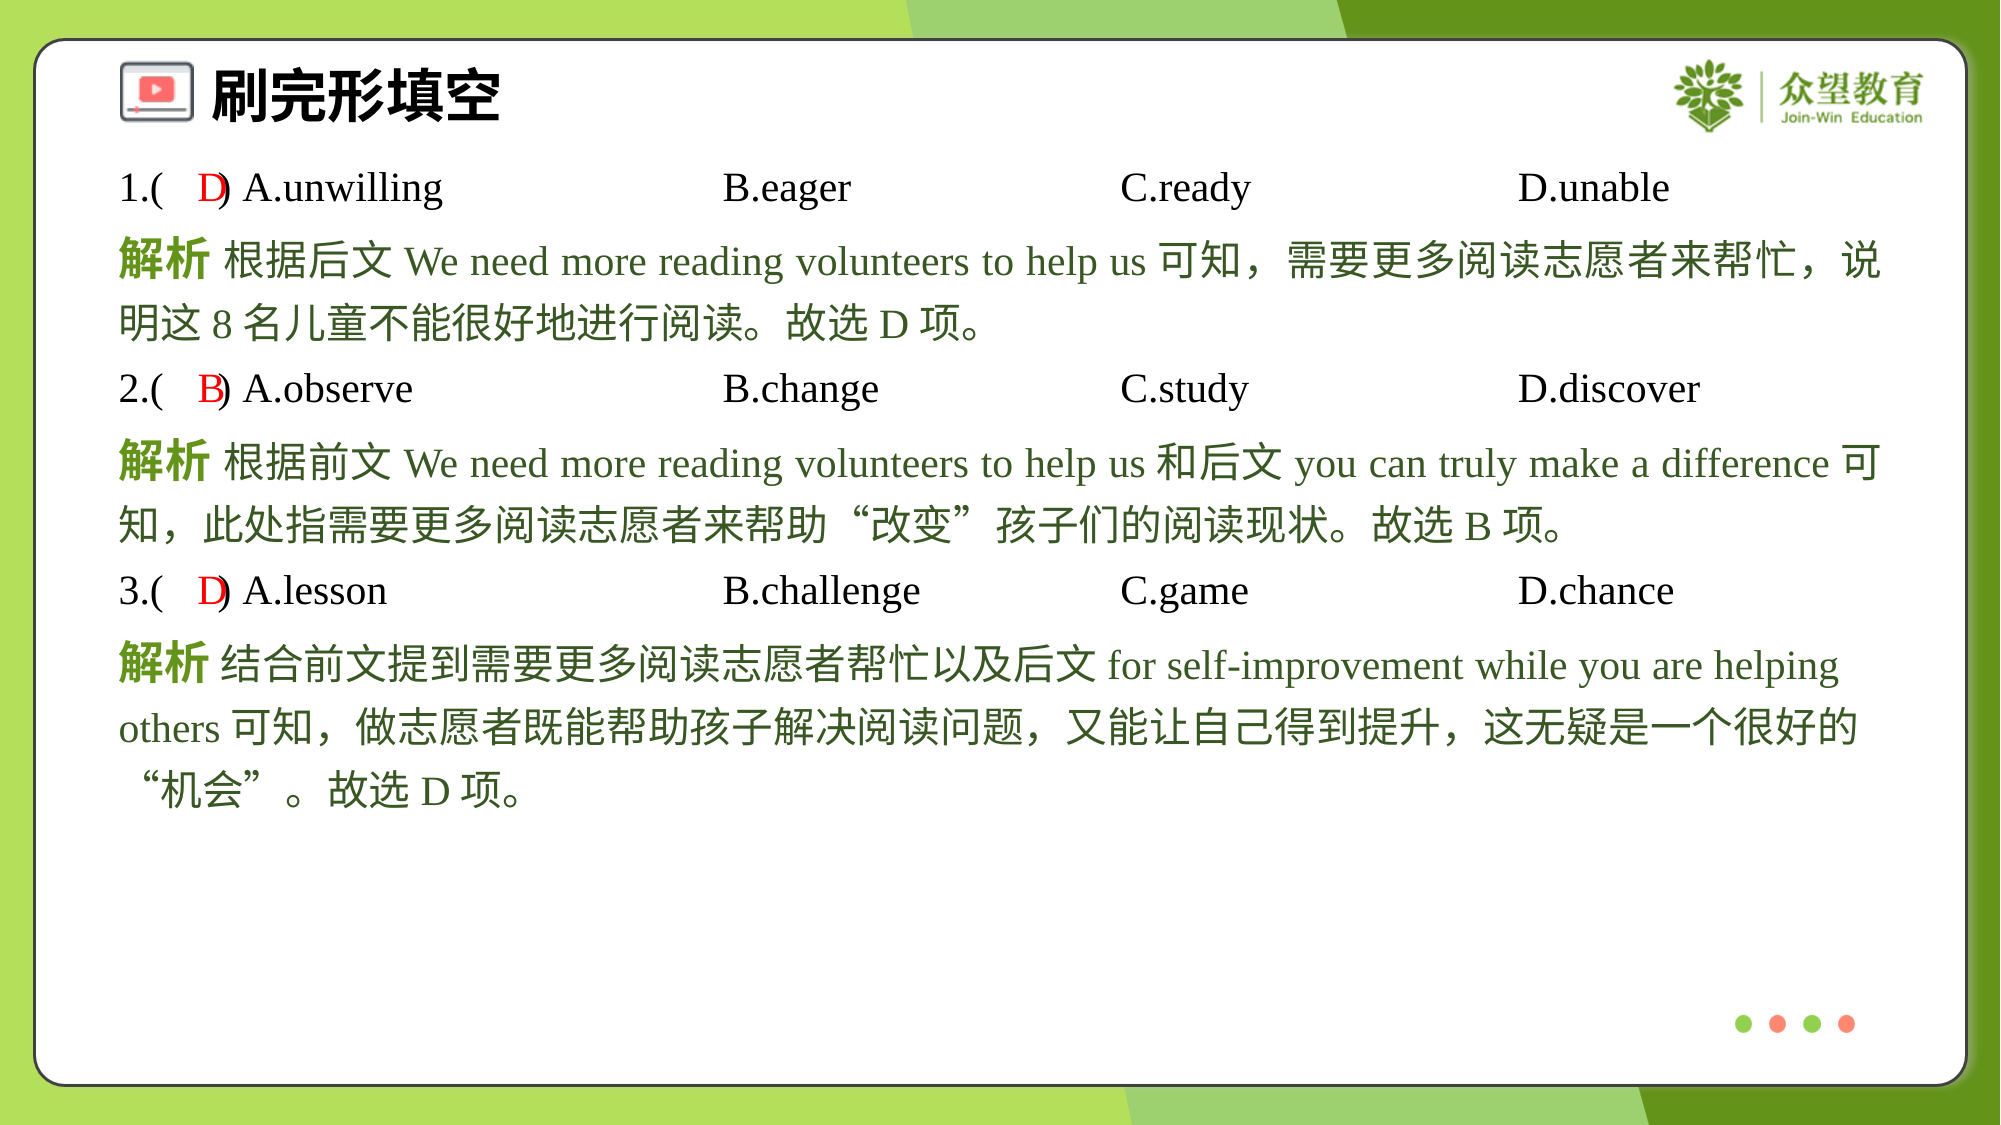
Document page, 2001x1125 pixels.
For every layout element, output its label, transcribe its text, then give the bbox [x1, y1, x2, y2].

text_box 解析 根据前文We need more reading volunteers to help us和后文you can truly make a difference可知，此处指需要更多阅读志愿者来帮助“改变”孩子们的阅读现状。故选B项。 [118, 417, 1883, 545]
text_box 1.( ) A.unwilling B.eager C.ready D.unable [233, 146, 1883, 204]
text_box 解析 根据后文We need more reading volunteers to help us可知，需要更多阅读志愿者来帮忙，说明这8名儿童不能很好地进行阅读。故选D项。 [118, 215, 1883, 343]
text_box B [192, 348, 231, 406]
text_box 3.( ) A.lesson B.challenge C.game D.chance [233, 550, 1883, 608]
text_box 2.( ) A.observe B.change C.study D.discover [118, 348, 192, 406]
text_box 3.( ) A.lesson B.challenge C.game D.chance [118, 550, 192, 608]
picture [0, 0, 2000, 1125]
text_box 2.( ) A.observe B.change C.study D.discover [231, 348, 1883, 406]
text_box 1.( ) A.unwilling B.eager C.ready D.unable [118, 146, 192, 204]
text_box 解析 结合前文提到需要更多阅读志愿者帮忙以及后文for self-improvement while you are helping others可知，做志愿者既能帮助孩子解决阅读问题，又能让自己得到提升，这无疑是一个很好的“机会”。故选D项。 [118, 619, 1883, 809]
text_box D [192, 550, 233, 608]
text_box D [192, 146, 233, 205]
